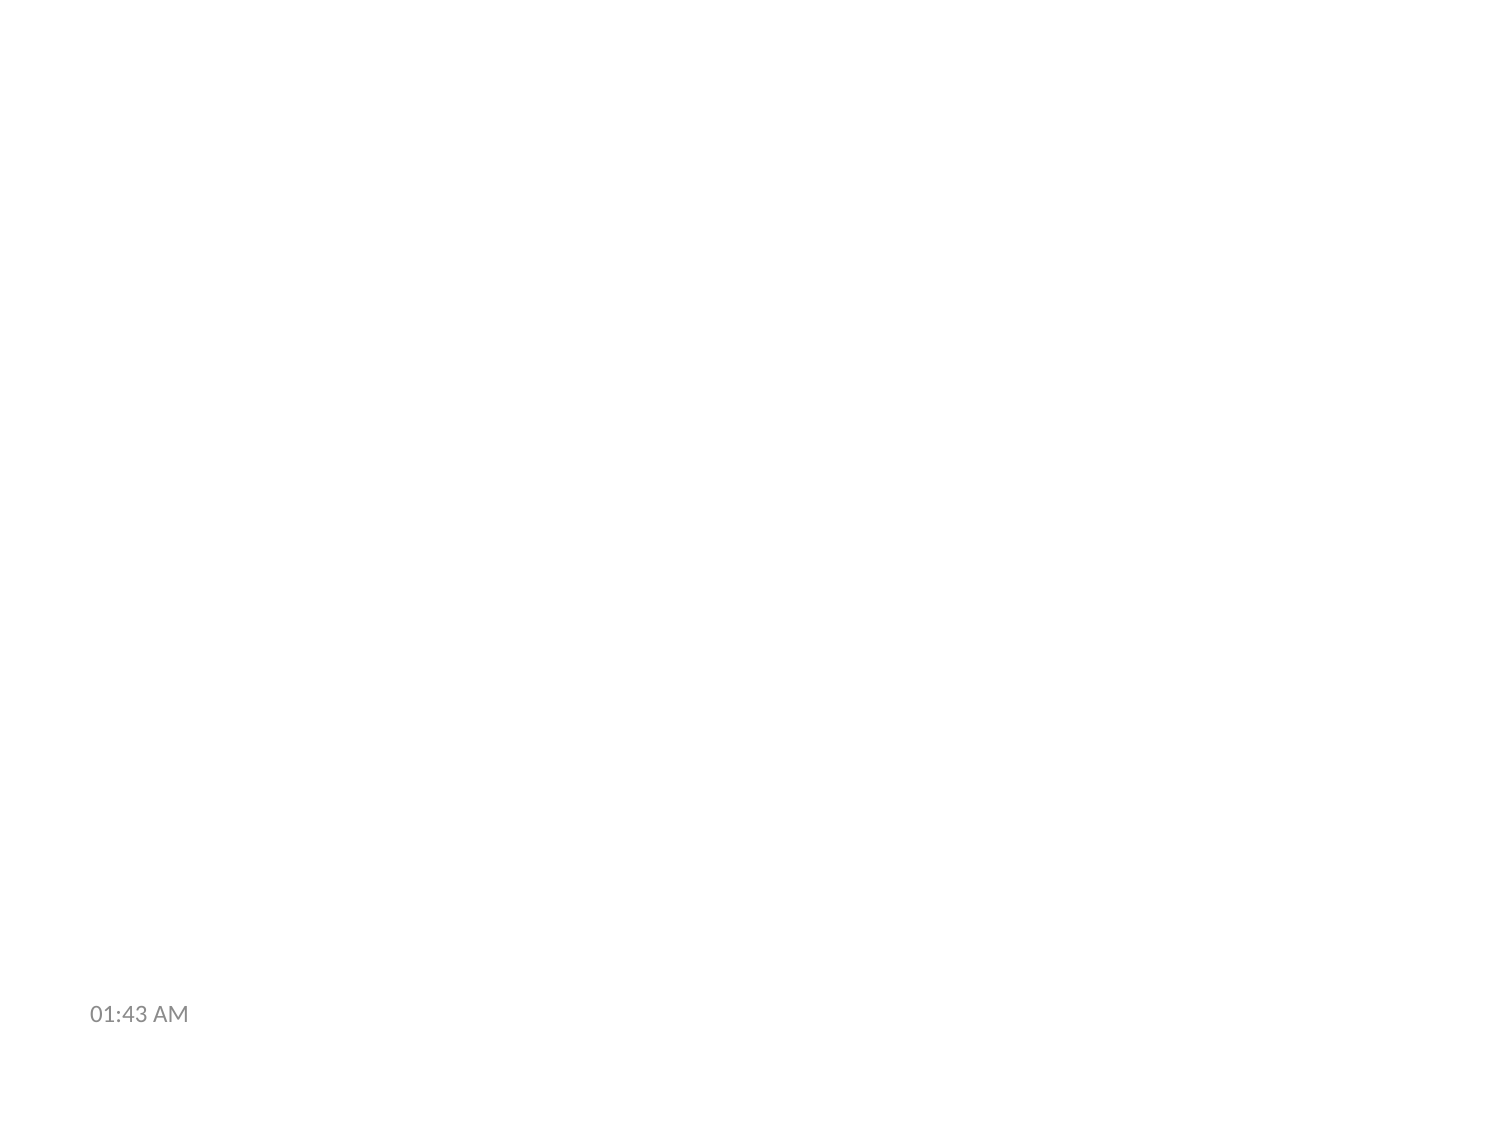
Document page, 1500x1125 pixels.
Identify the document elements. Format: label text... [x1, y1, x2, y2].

text_box 3:35 PM [75, 982, 425, 1043]
